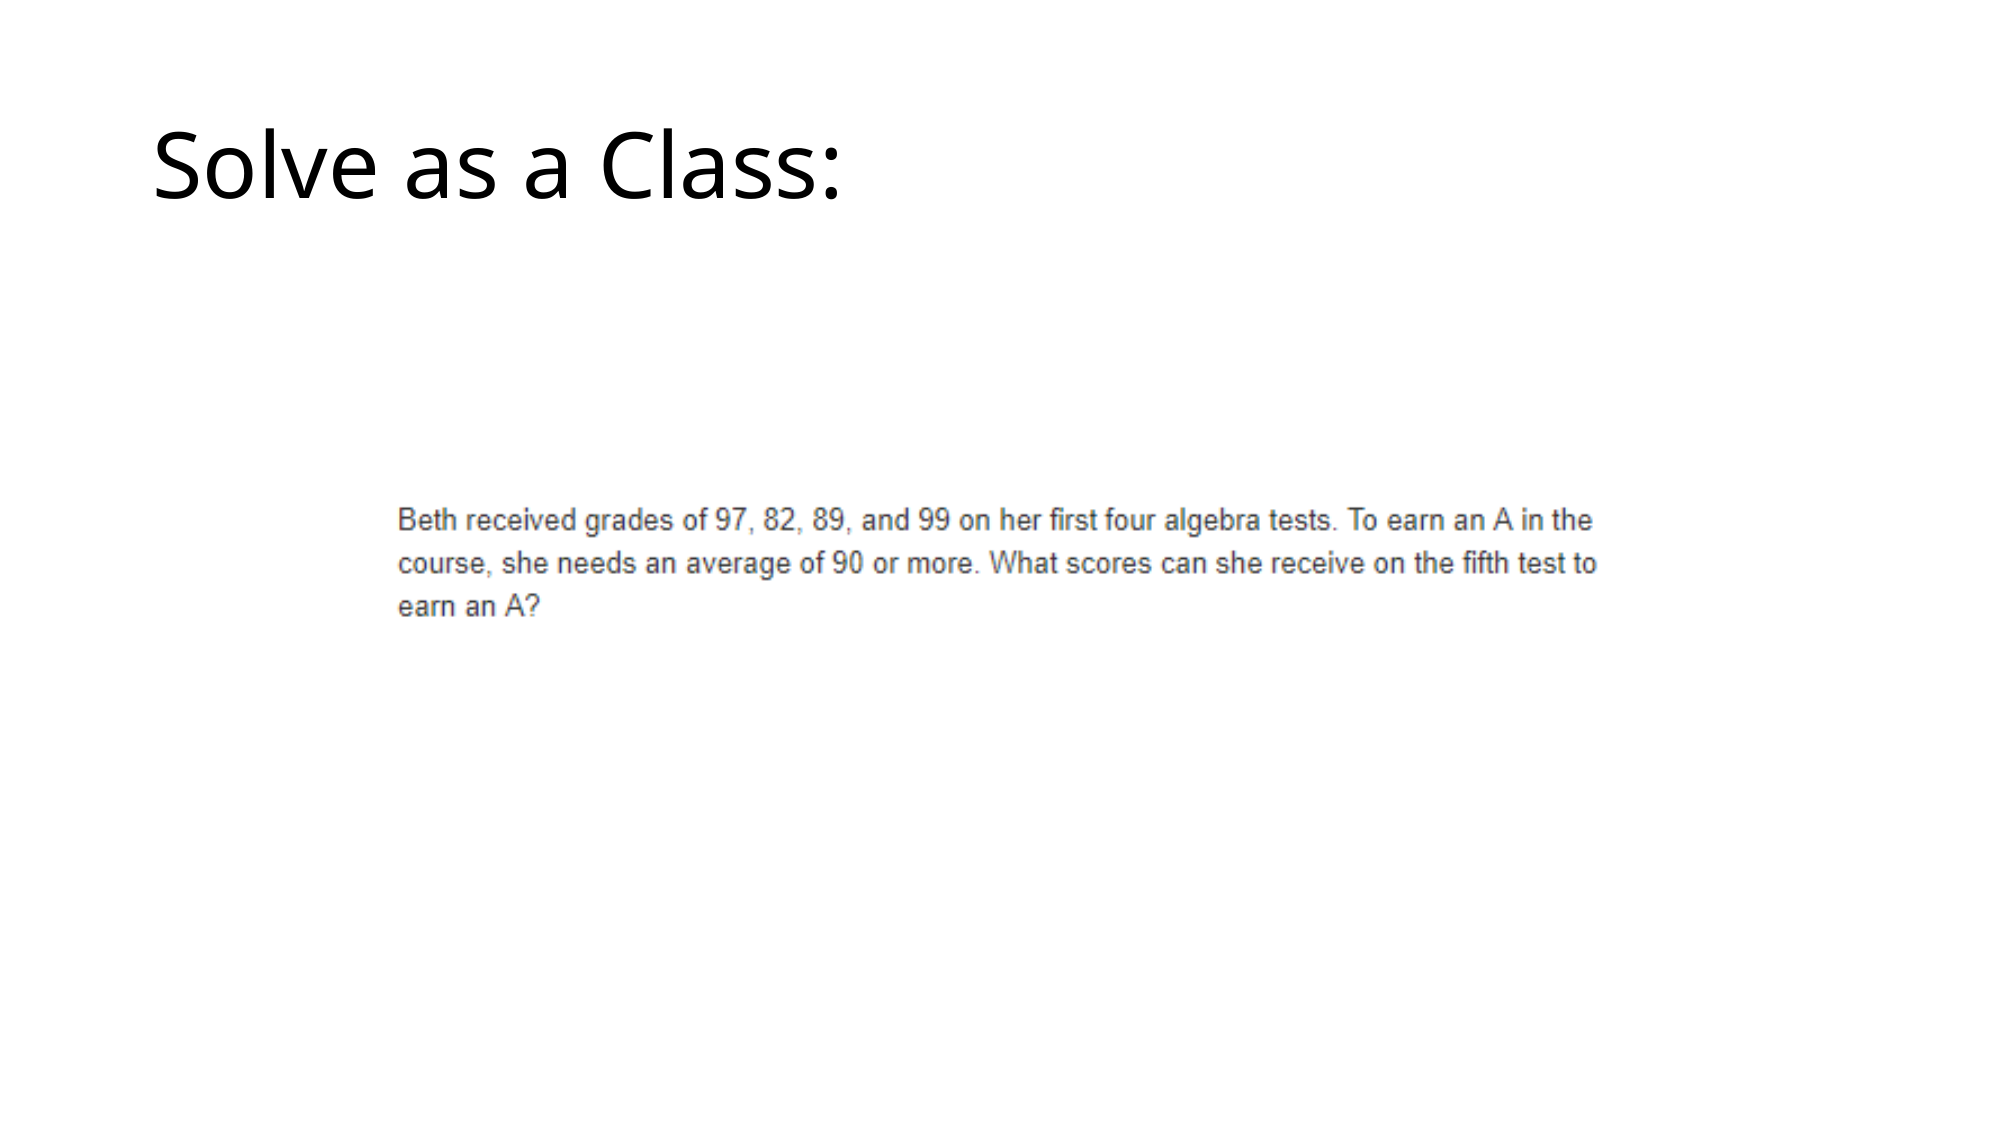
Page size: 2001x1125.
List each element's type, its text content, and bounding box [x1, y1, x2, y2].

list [389, 490, 1611, 635]
title Solve as a Class: [137, 59, 1863, 278]
